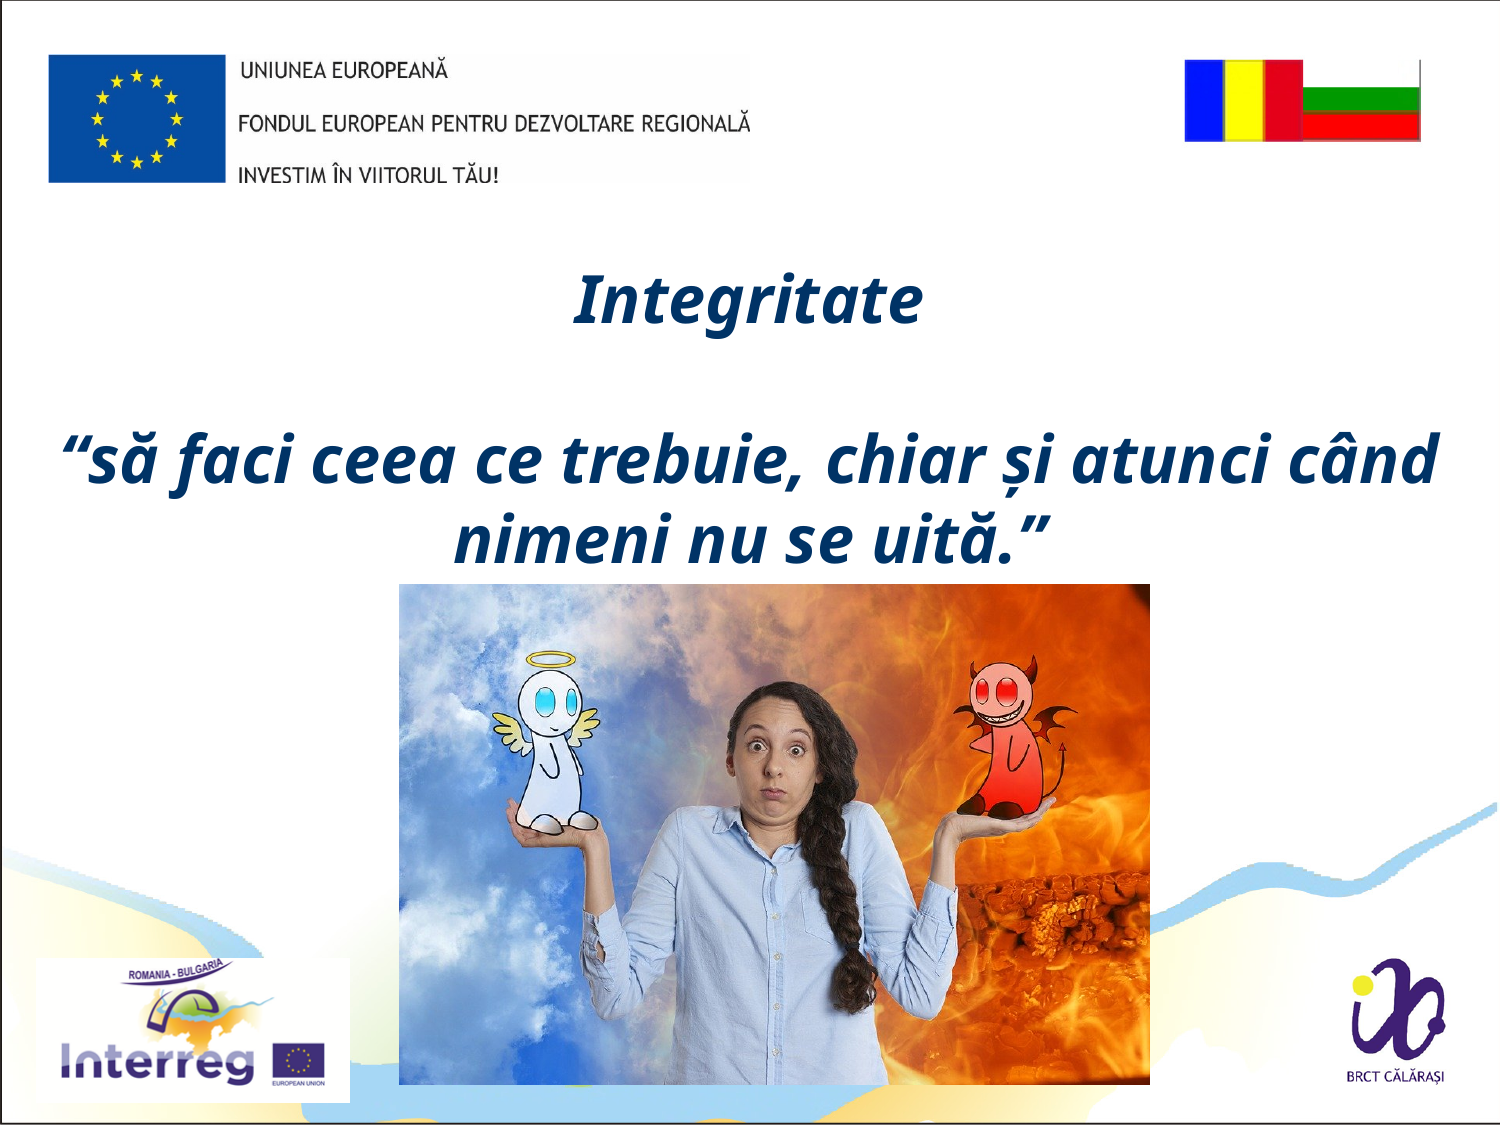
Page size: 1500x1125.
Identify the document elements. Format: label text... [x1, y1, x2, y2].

text_box Integritate “să faci ceea ce trebuie, chiar și atunci când nimeni nu se uită.” [24, 249, 1475, 745]
picture [0, 0, 1500, 1125]
